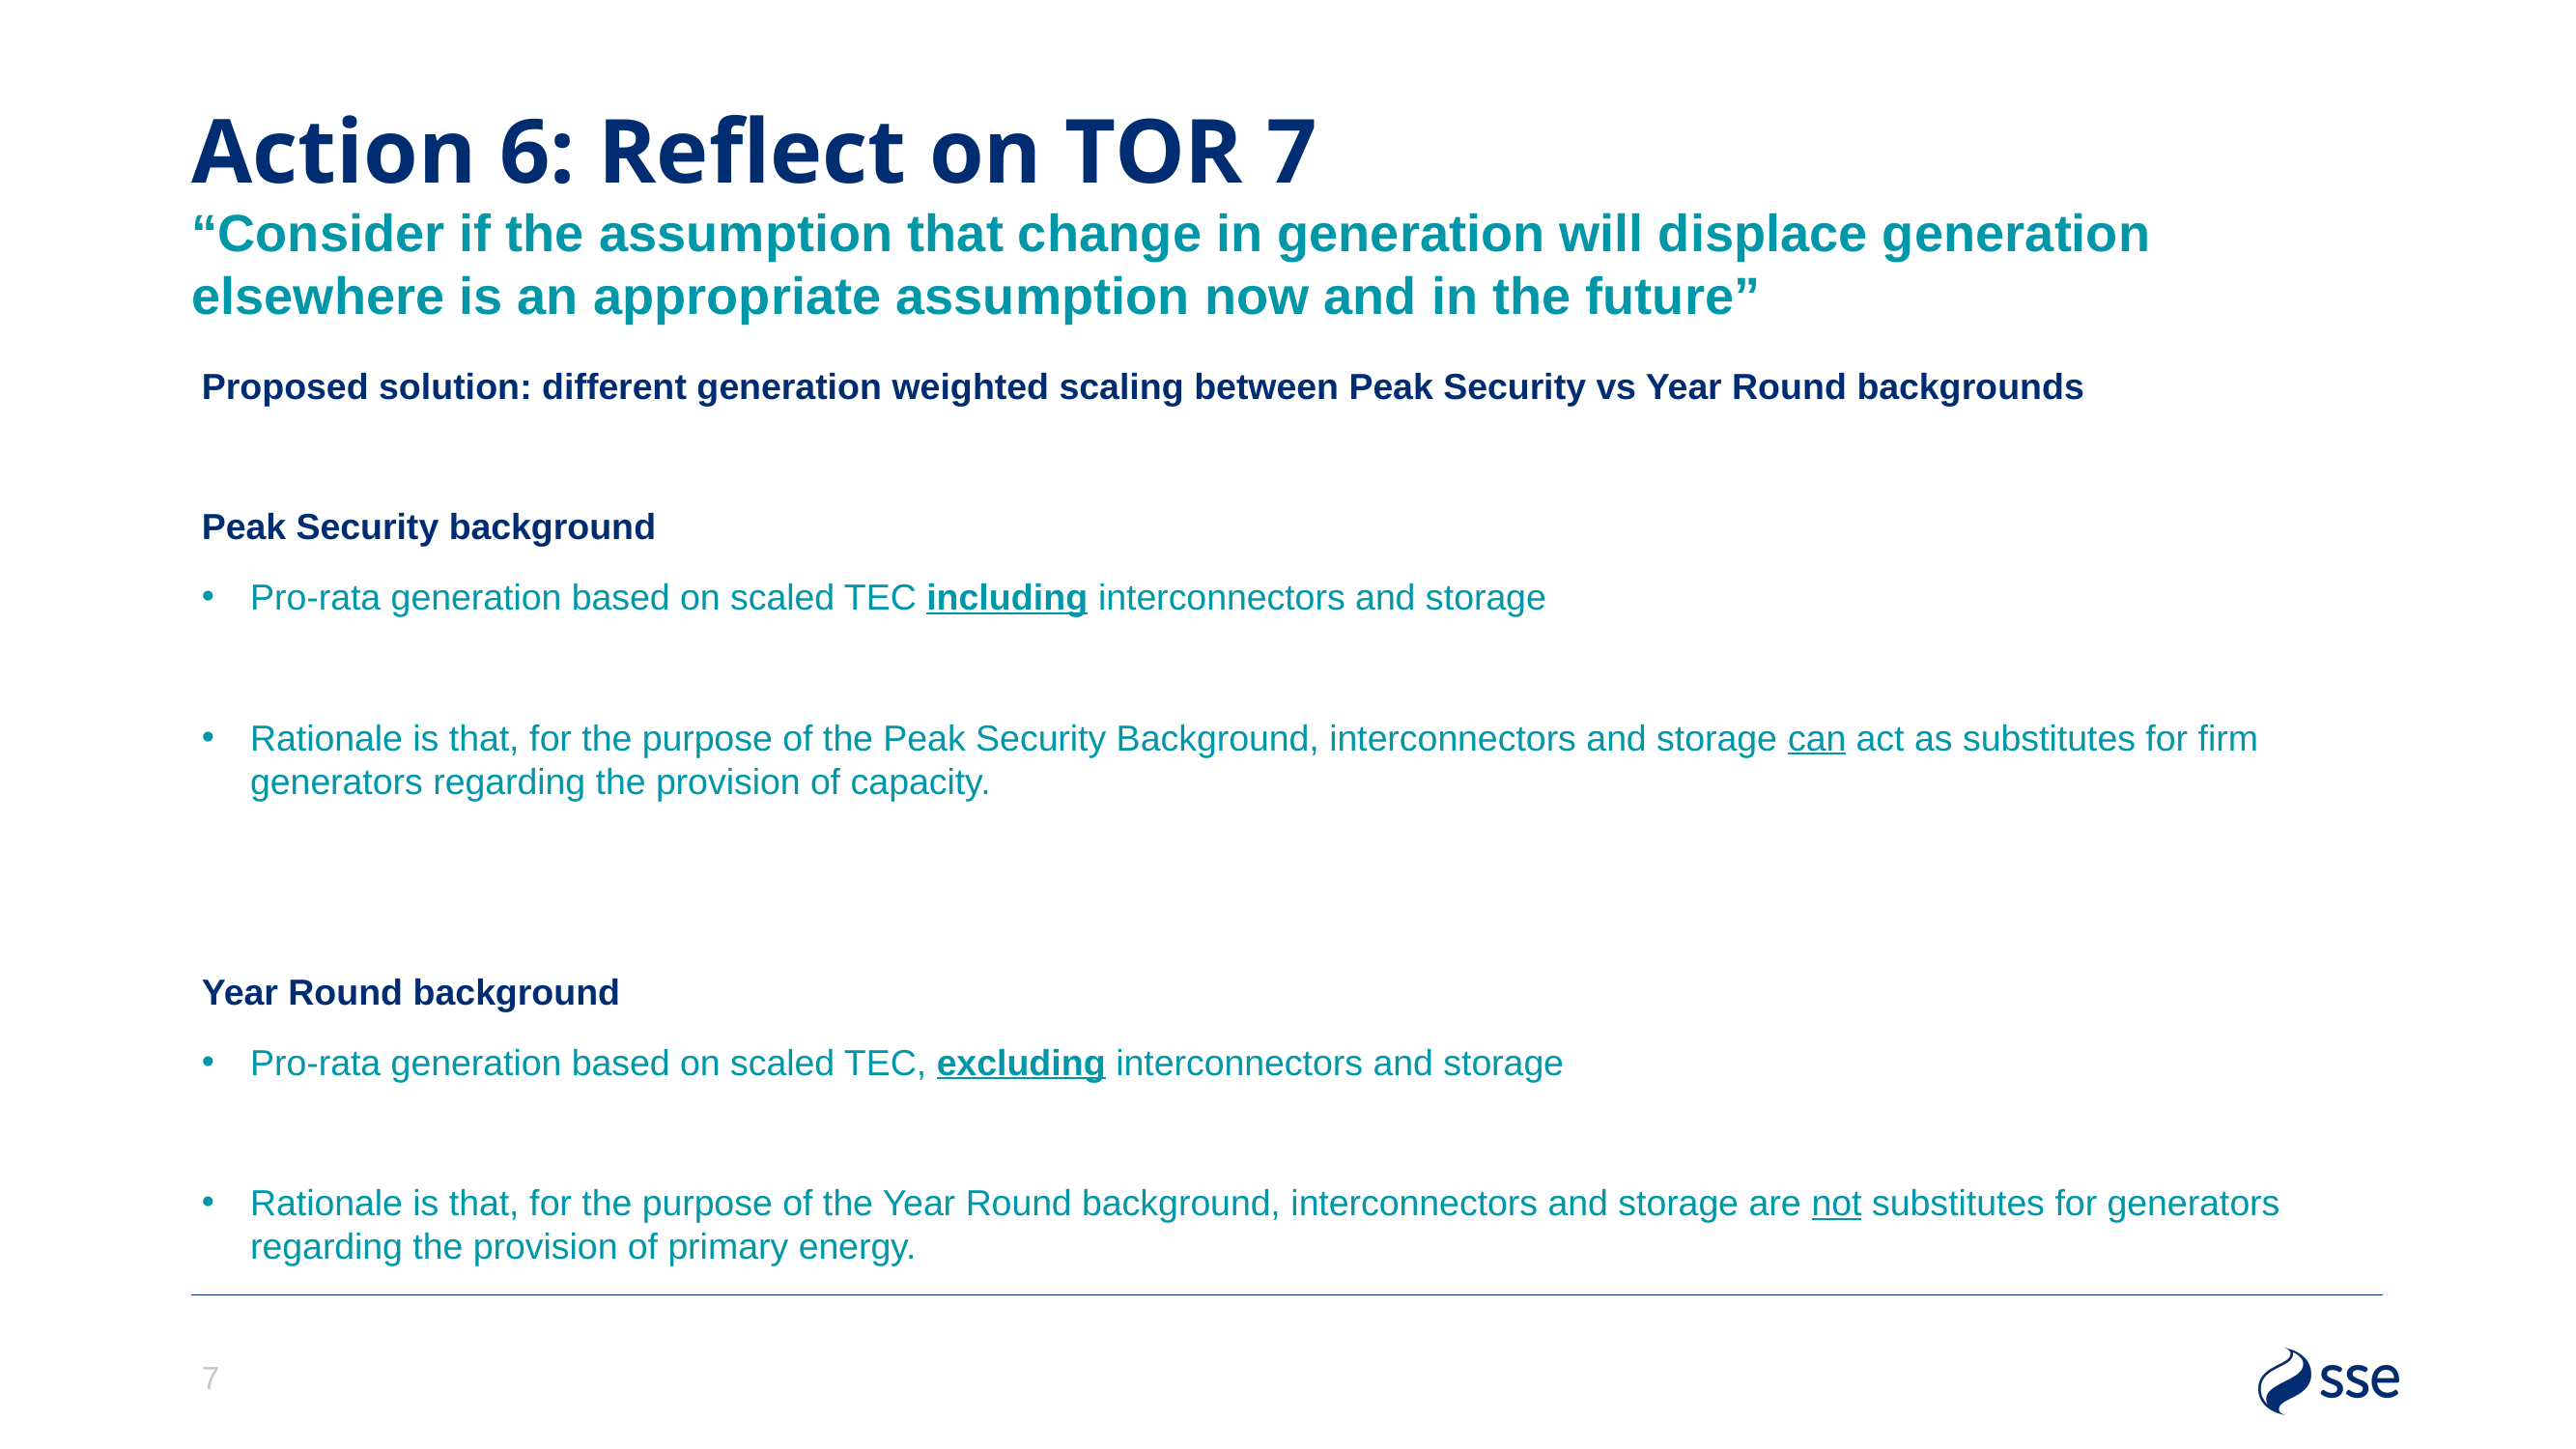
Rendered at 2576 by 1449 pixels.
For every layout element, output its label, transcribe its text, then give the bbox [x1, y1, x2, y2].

title Action 6: Reflect on TOR 7 [177, 64, 2399, 192]
list “Consider if the assumption that change in generation will displace generation elsewhere is an appropriate assumption now and in the future” [177, 192, 2399, 297]
slide_number 7 [187, 1338, 264, 1416]
list Proposed solution: different generation weighted scaling between Peak Security vs Year Round backgrounds Peak Security background Pro-rata generation based on scaled TEC including interconnectors and storage Rationale is that, for the purpose of the Peak Security Background, interconnectors and storage can act as substitutes for firm generators regarding the provision of capacity. Year Round background Pro-rata generation based on scaled TEC, excluding interconnectors and storage Rationale is that, for the purpose of the Year Round background, interconnectors and storage are not substitutes for generators regarding the provision of primary energy. [187, 355, 2376, 1289]
picture [2258, 1348, 2399, 1415]
